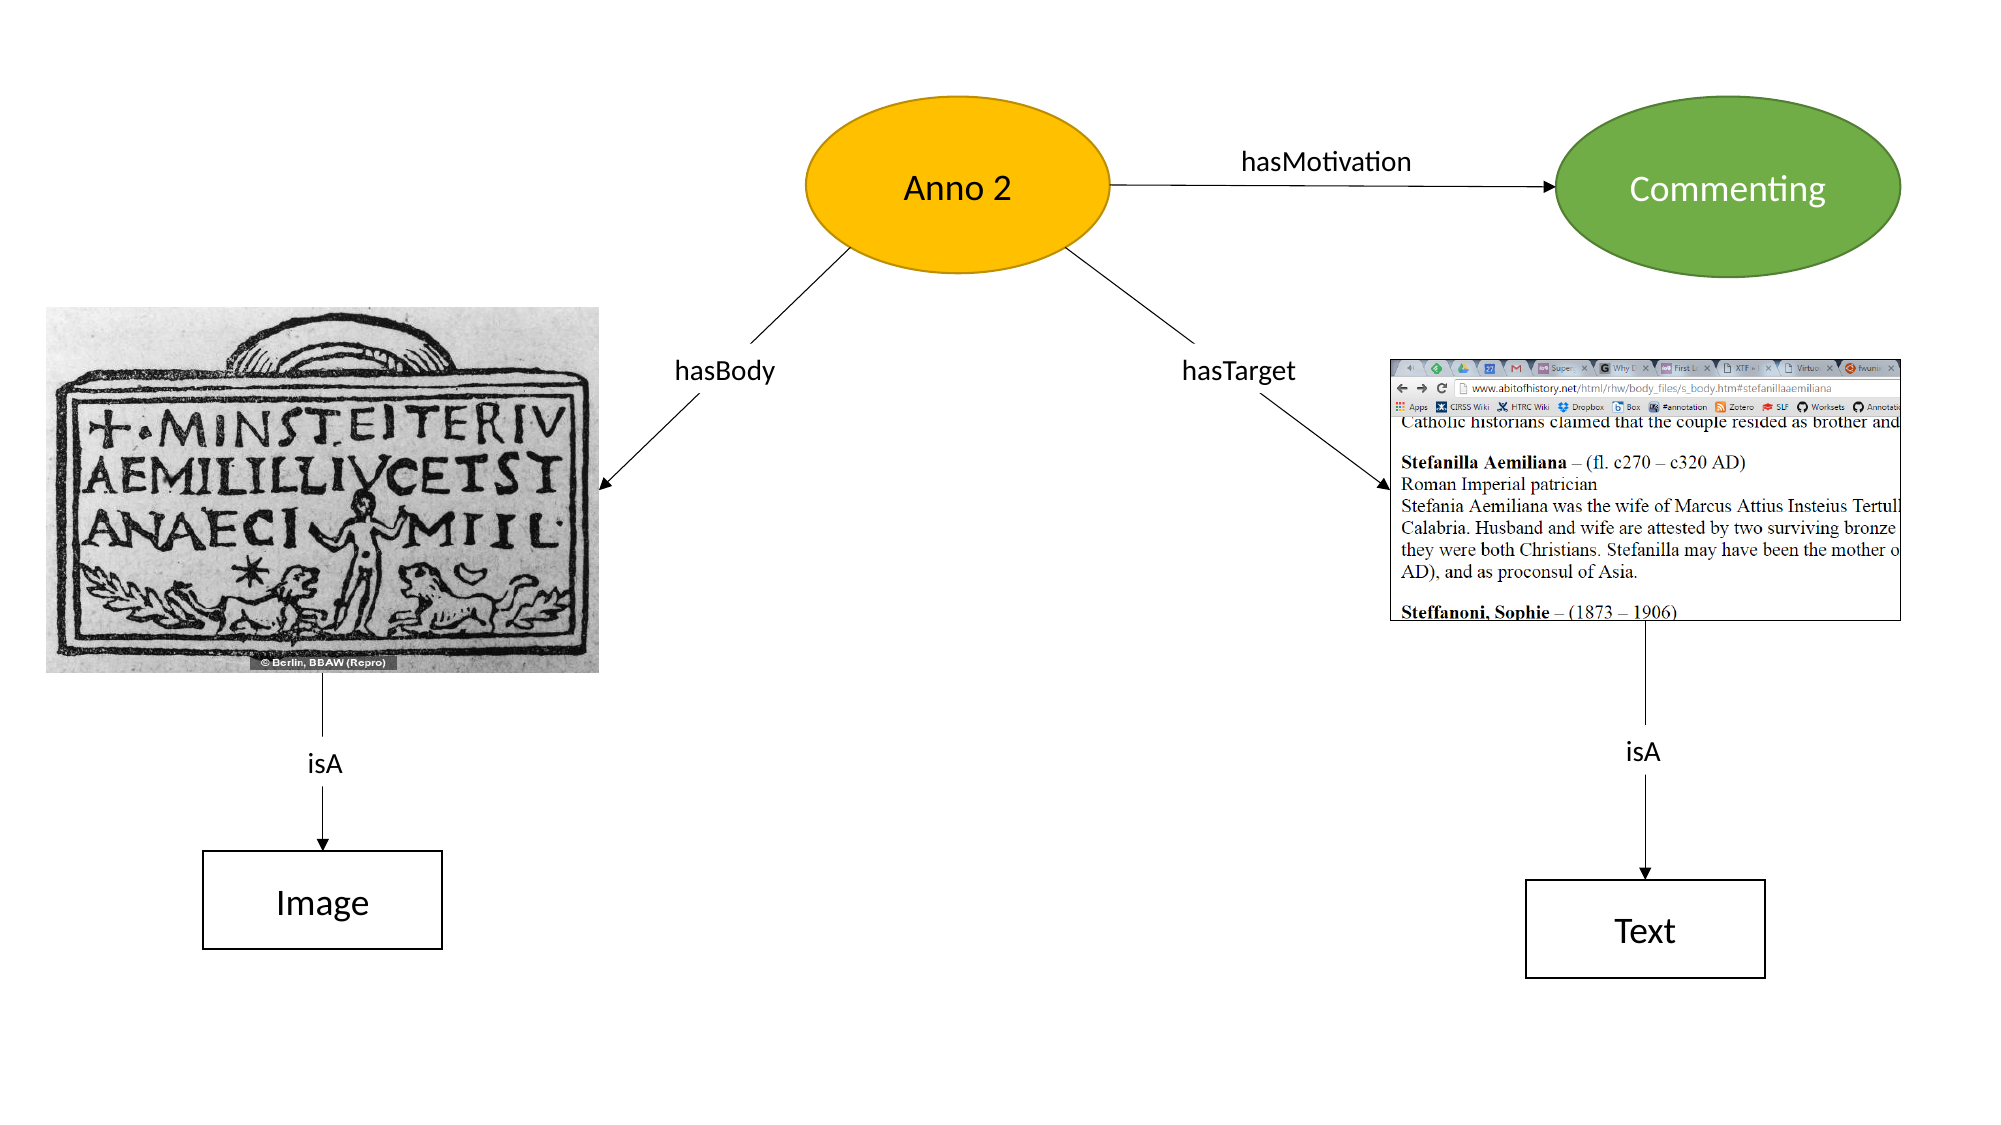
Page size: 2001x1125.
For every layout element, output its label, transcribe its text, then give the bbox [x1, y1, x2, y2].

text_box isA [293, 736, 322, 787]
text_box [1065, 247, 1391, 491]
text_box isA [1611, 725, 1645, 775]
picture [46, 307, 599, 673]
text_box isA [1646, 725, 1680, 775]
text_box Image [202, 850, 443, 950]
text_box Text [1525, 879, 1766, 979]
text_box isA [323, 736, 362, 787]
text_box Anno 2 [804, 95, 1111, 275]
text_box hasMotivation [1226, 135, 1434, 184]
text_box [599, 247, 851, 491]
picture [1390, 359, 1901, 621]
text_box Commenting [1554, 95, 1902, 279]
